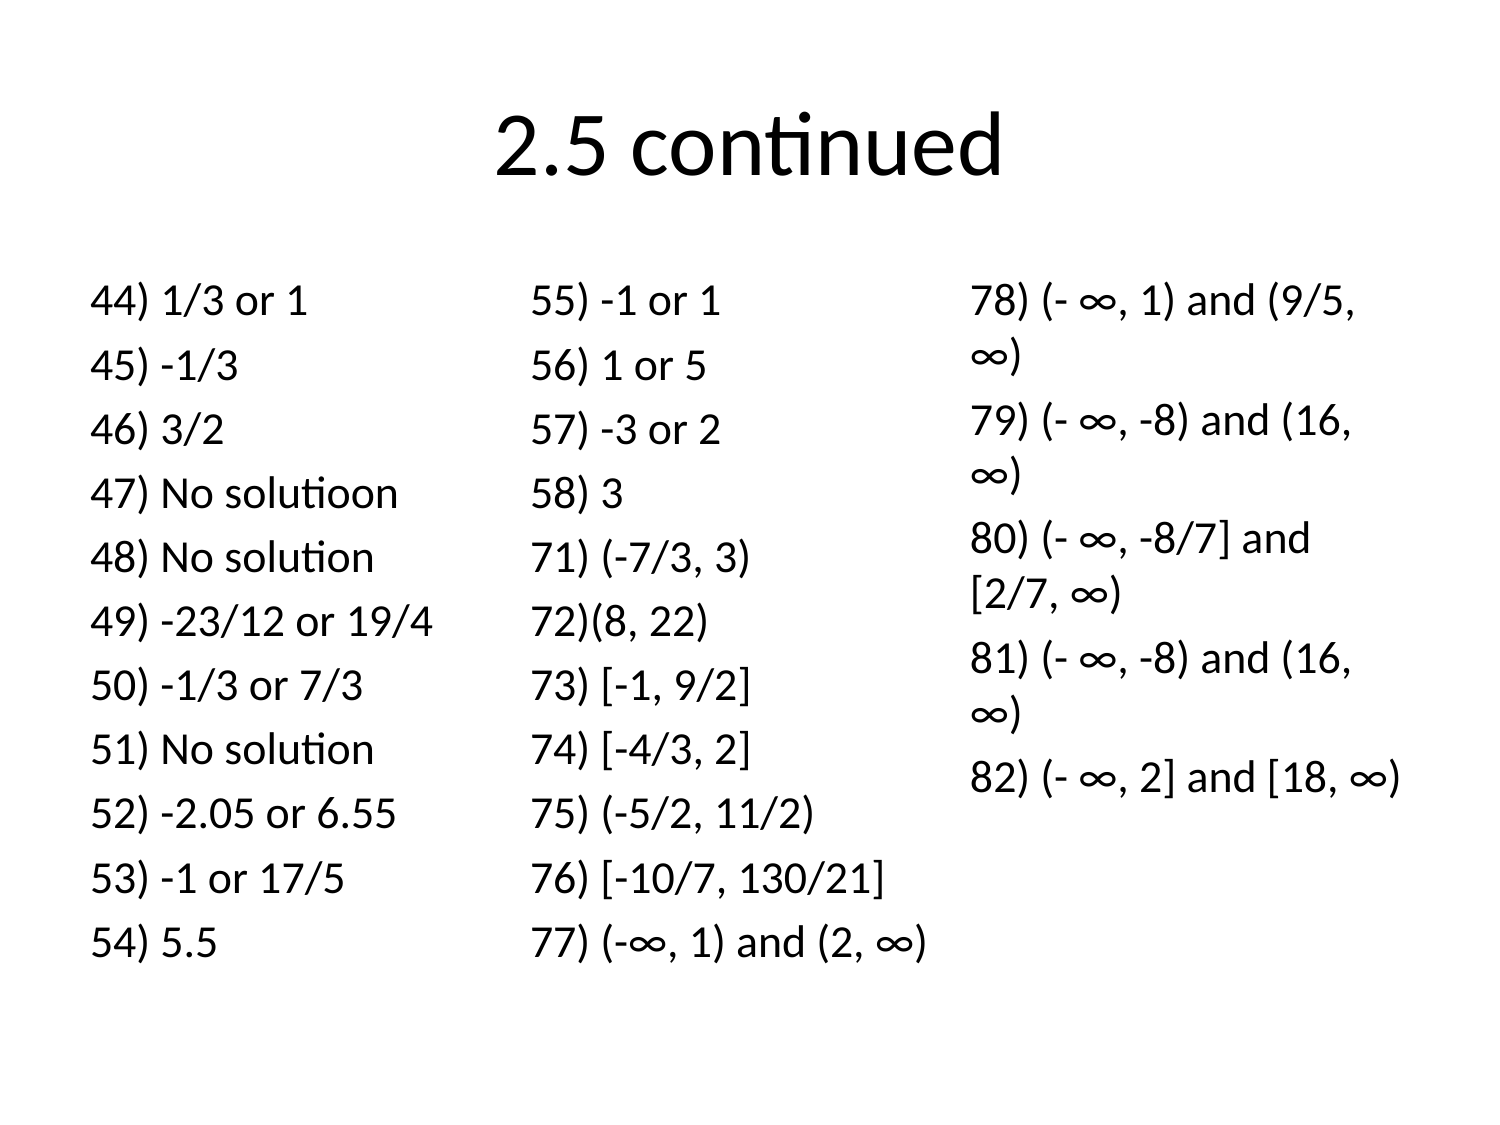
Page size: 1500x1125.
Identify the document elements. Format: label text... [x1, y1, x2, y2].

title 2.5 continued [75, 45, 1425, 233]
list 44) 1/3 or 1 45) -1/3 46) 3/2 47) No solutioon 48) No solution 49) -23/12 or 19/4 50) -1/3 or 7/3 51) No solution 52) -2.05 or 6.55 53) -1 or 17/5 54) 5.5 55) -1 or 1 56) 1 or 5 57) -3 or 2 58) 3 71) (-7/3, 3) 72)(8, 22) 73) [-1, 9/2] 74) [-4/3, 2] 75) (-5/2, 11/2) 76) [-10/7, 130/21] 77) (-∞, 1) and (2, ∞) 78) (- ∞, 1) and (9/5, ∞) 79) (- ∞, -8) and (16, ∞) 80) (- ∞, -8/7] and [2/7, ∞) 81) (- ∞, -8) and (16, ∞) 82) (- ∞, 2] and [18, ∞) [75, 262, 1425, 1005]
